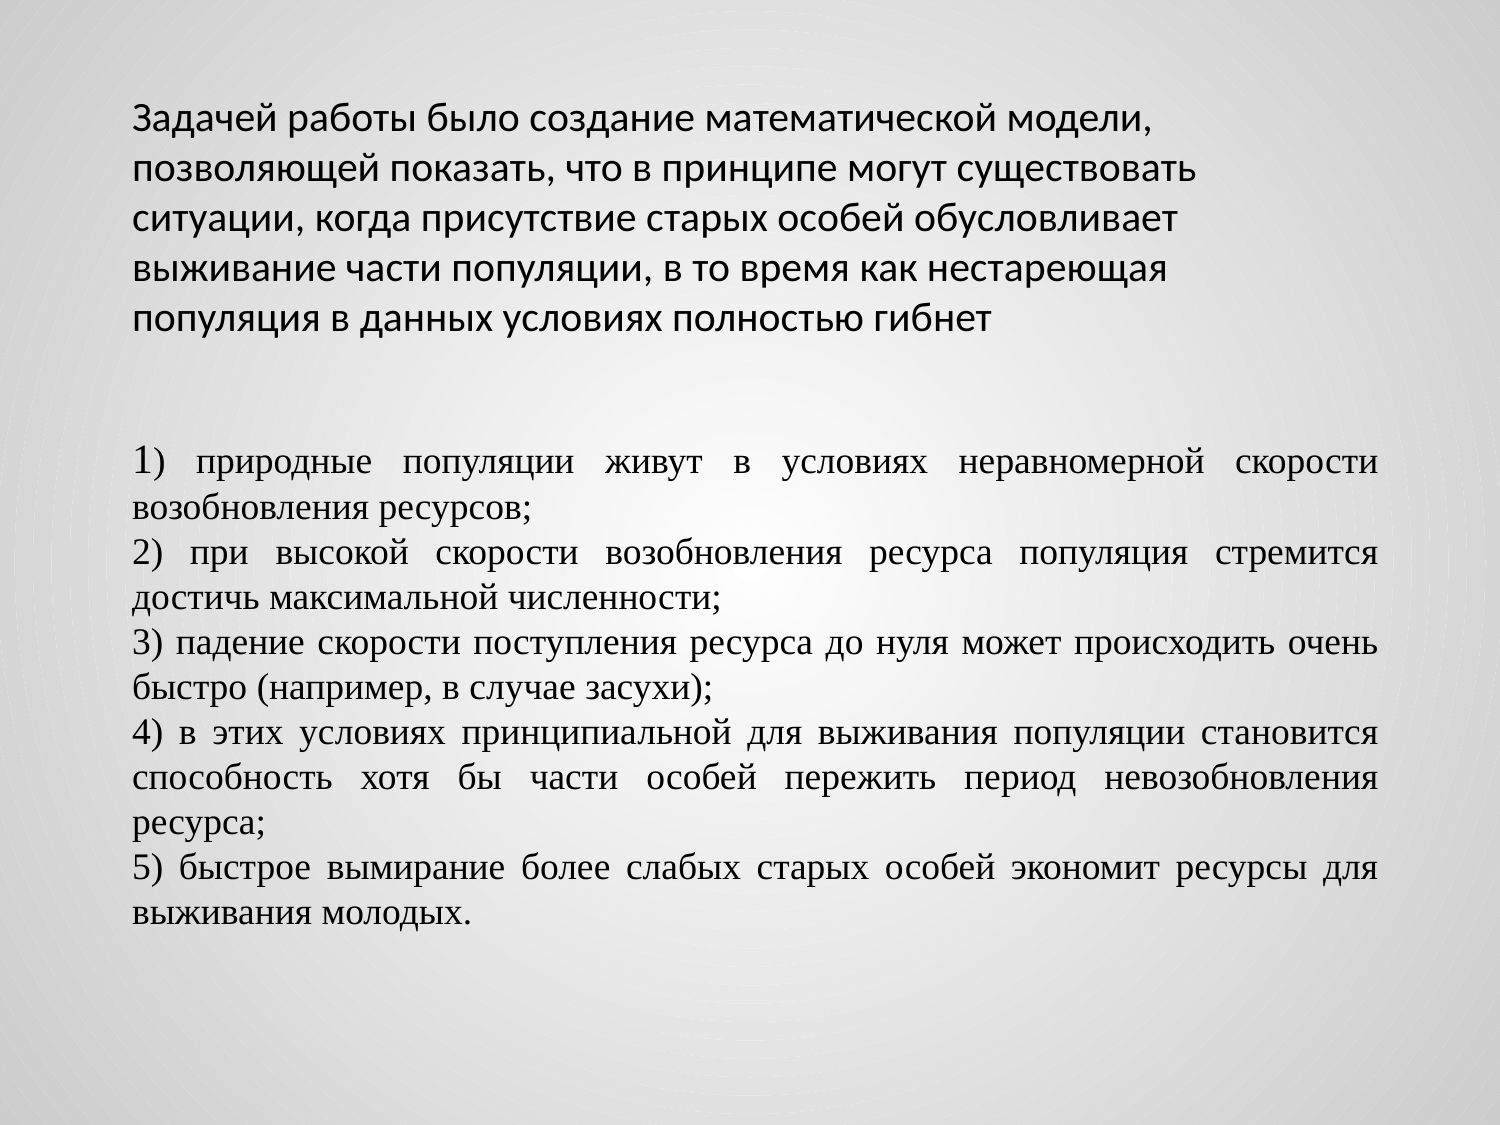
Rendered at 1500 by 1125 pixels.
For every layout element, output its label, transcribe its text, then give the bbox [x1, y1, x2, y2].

text_box Задачей работы было создание математической модели, позволяющей показать, что в принципе могут существовать ситуации, когда присутствие старых особей обусловливает выживание части популяции, в то время как нестареющая популяция в данных условиях полностью гибнет [117, 82, 1372, 350]
text_box 1) природные популяции живут в условиях неравномерной скорости возобновления ресурсов; 2) при высокой скорости возобновления ресурса популяция стремится достичь максимальной численности; 3) падение скорости поступления ресурса до нуля может происходить очень быстро (например, в случае засухи); 4) в этих условиях принципиальной для выживания популяции становится способность хотя бы части особей пережить период невозобновления ресурса; 5) быстрое вымирание более слабых старых особей экономит ресурсы для выживания молодых. [117, 421, 1395, 942]
